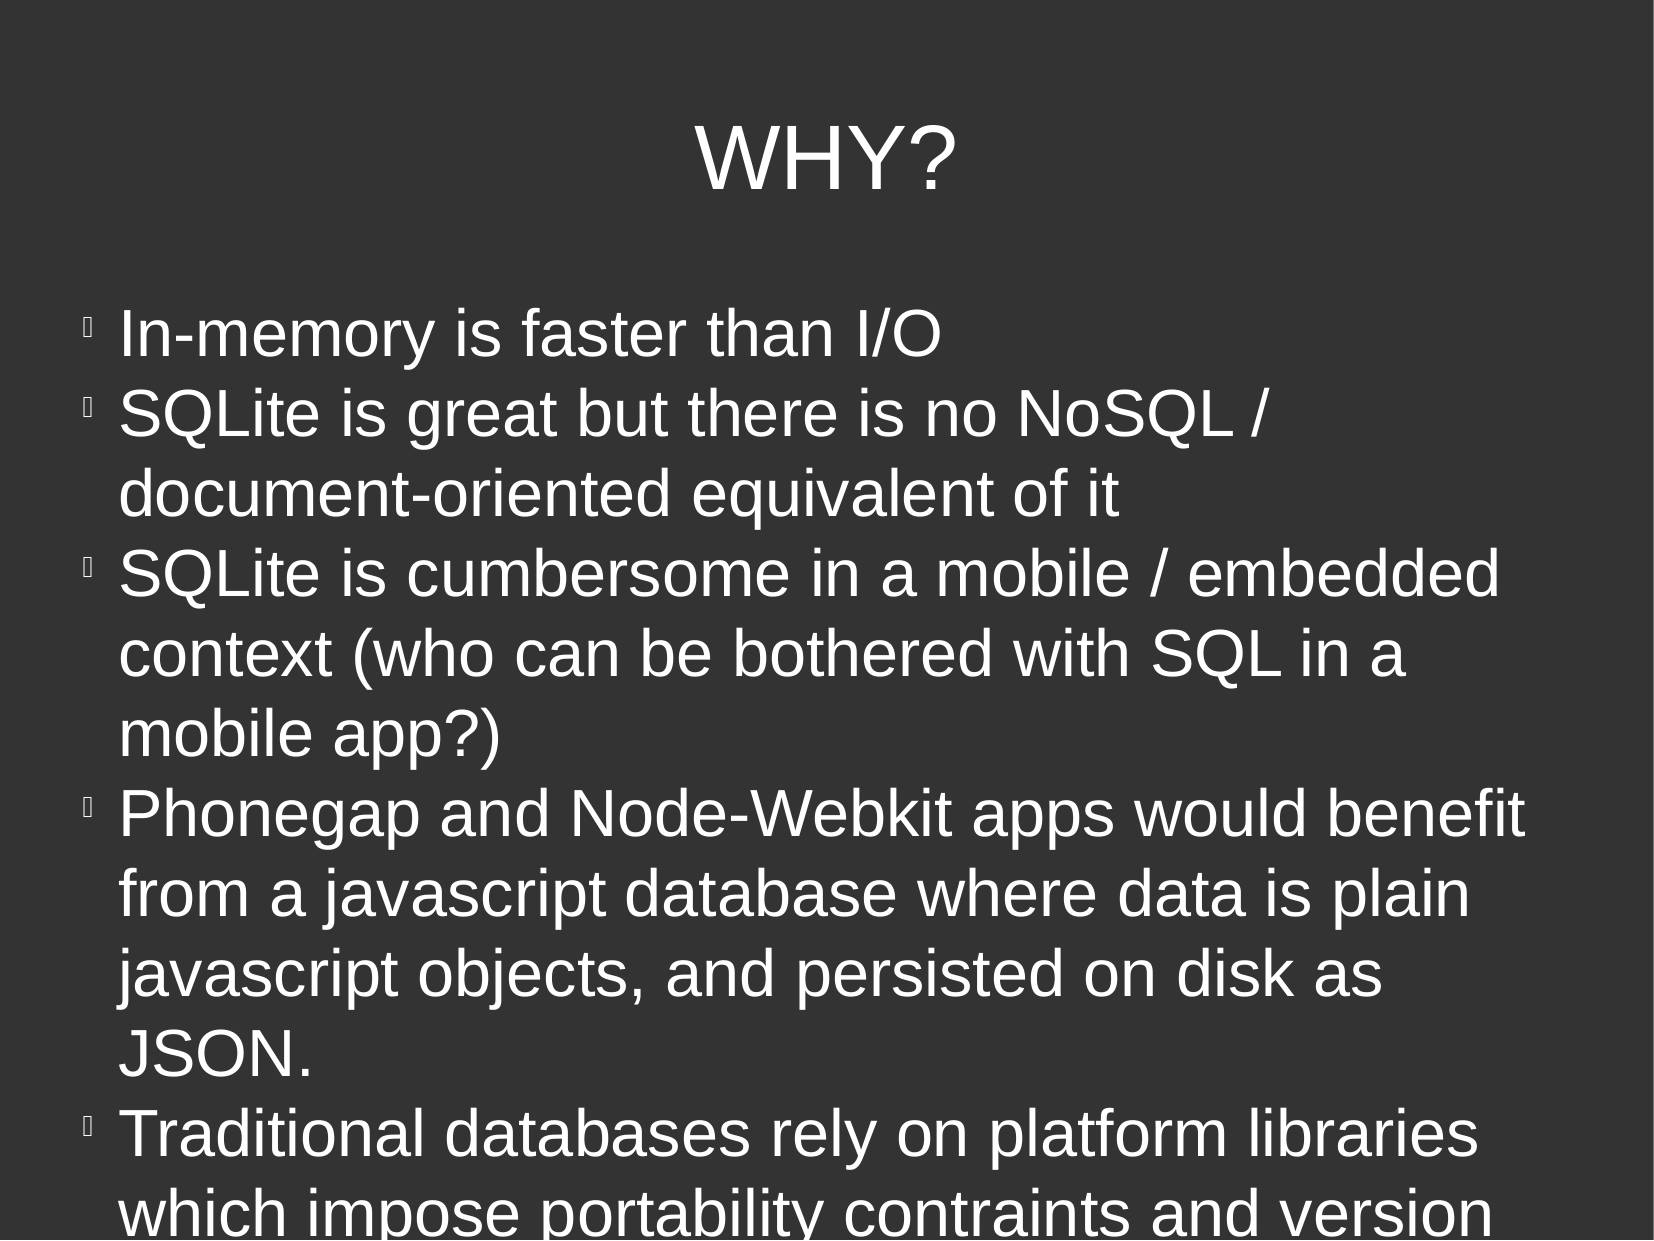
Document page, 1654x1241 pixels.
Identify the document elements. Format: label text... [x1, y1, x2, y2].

text_box WHY? [82, 49, 1571, 257]
text_box In-memory is faster than I/O SQLite is great but there is no NoSQL / document-oriented equivalent of it SQLite is cumbersome in a mobile / embedded context (who can be bothered with SQL in a mobile app?) Phonegap and Node-Webkit apps would benefit from a javascript database where data is plain javascript objects, and persisted on disk as JSON. Traditional databases rely on platform libraries which impose portability contraints and version conflicts. Data is frequently 'locked-in' For many applications NoSql is a far more preferable and better performing approach than relational data when working with complex object stores which are built for consumption. [82, 290, 1571, 1010]
